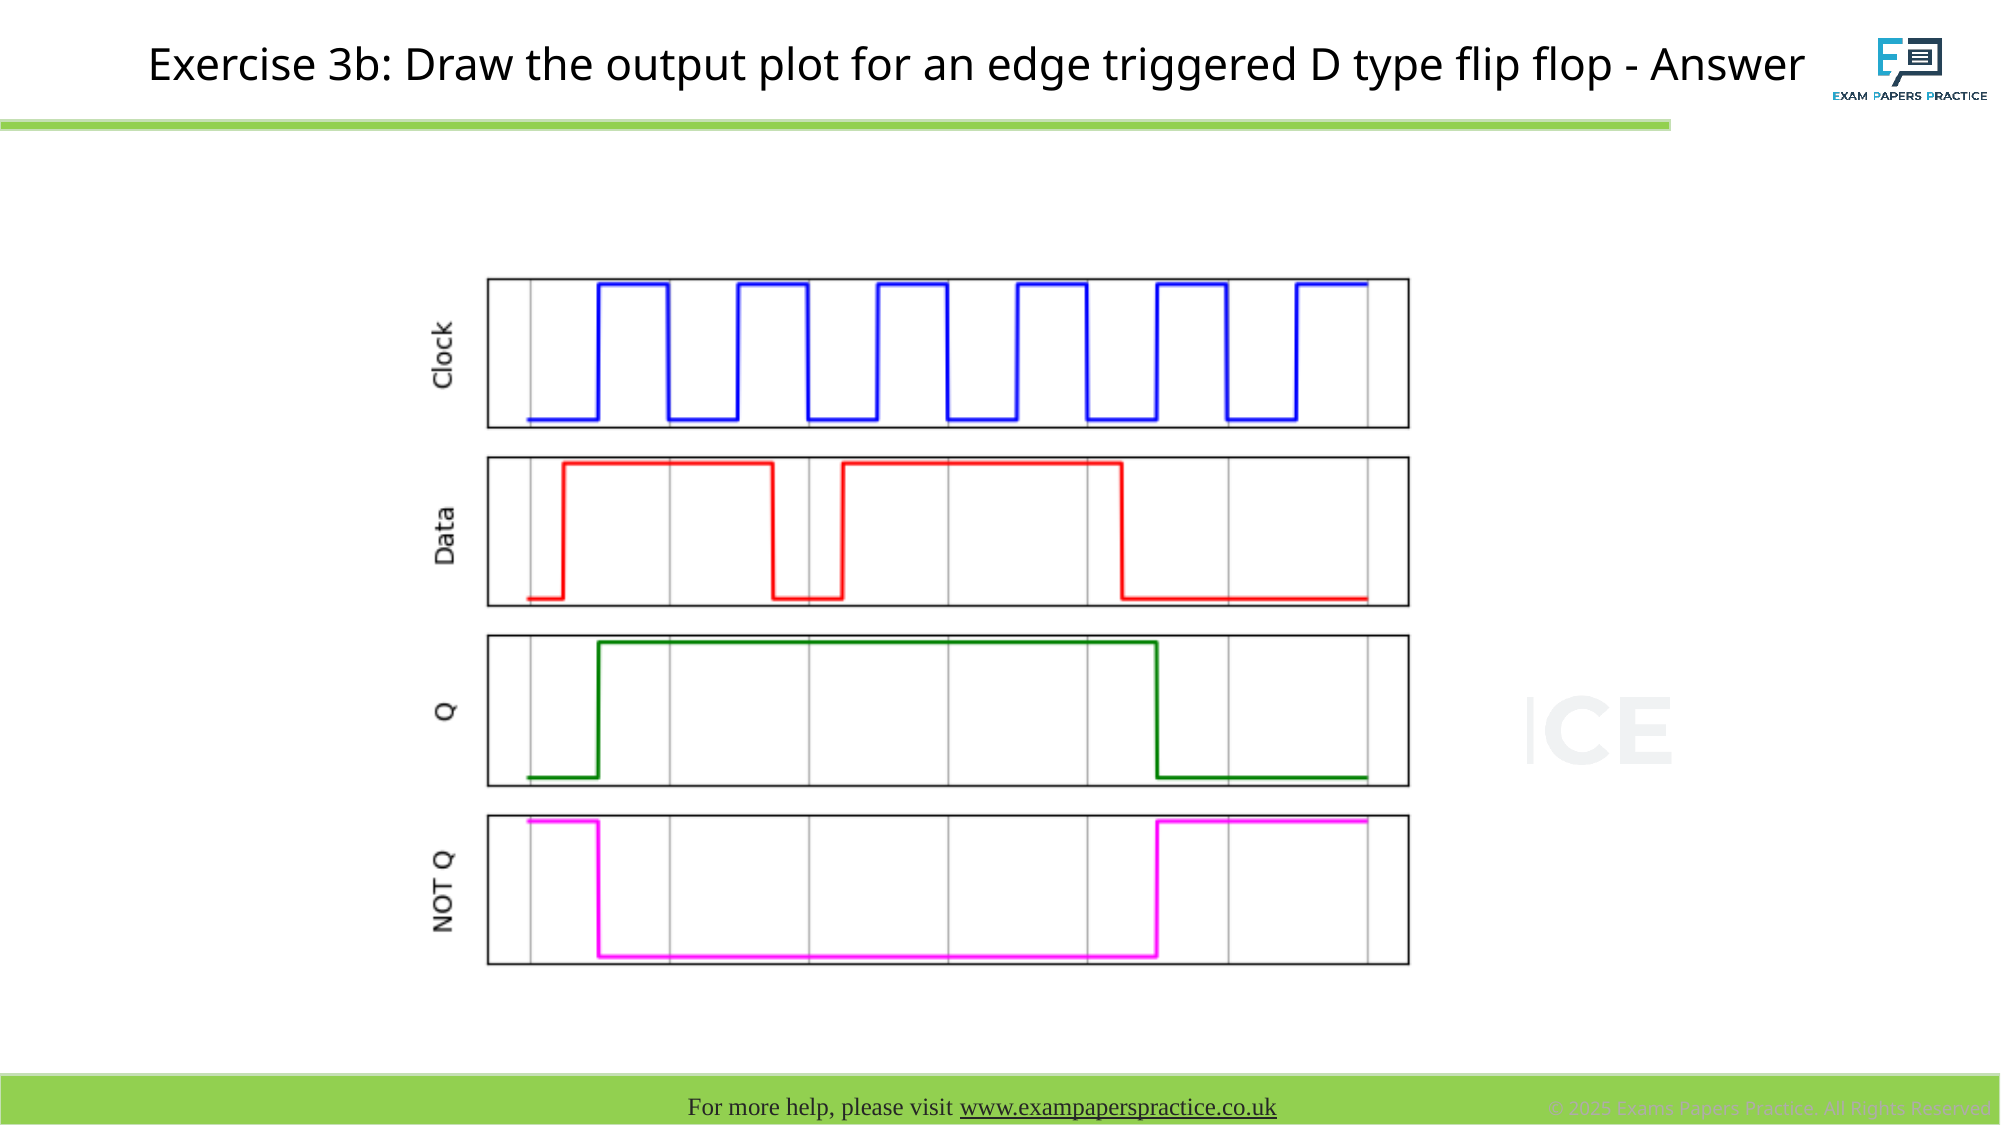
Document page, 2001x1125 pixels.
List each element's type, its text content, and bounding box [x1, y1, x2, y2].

picture [339, 171, 1527, 1063]
title Exercise 3b: Draw the output plot for an edge triggered D type flip flop - Answer [132, 11, 1858, 121]
